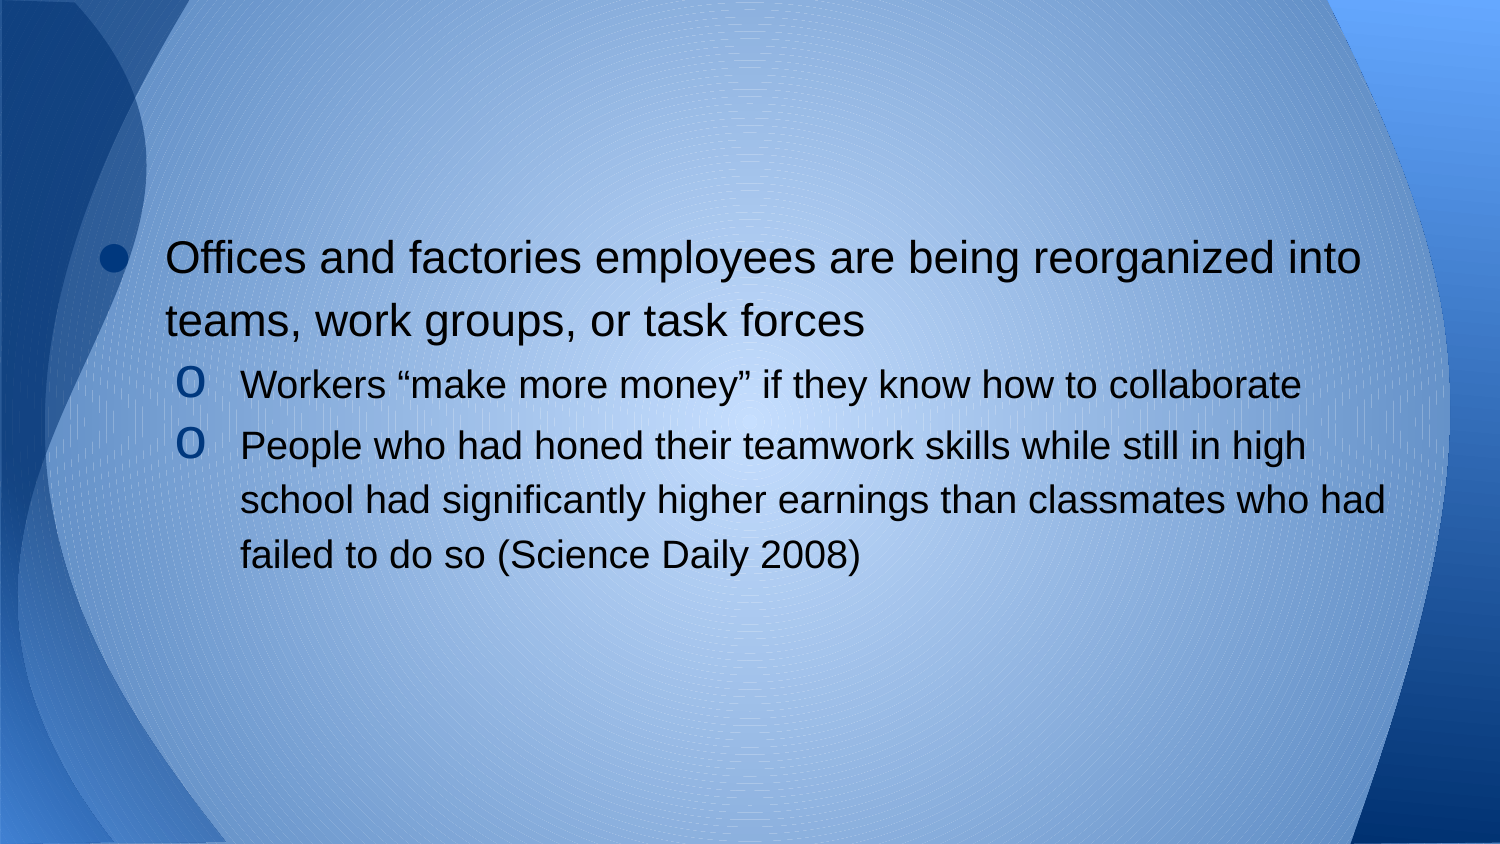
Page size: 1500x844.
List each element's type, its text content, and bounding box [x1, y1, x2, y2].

list Offices and factories employees are being reorganized into teams, work groups, or task forces Workers “make more money” if they know how to collaborate People who had honed their teamwork skills while still in high school had significantly higher earnings than classmates who had failed to do so (Science Daily 2008) [75, 204, 1425, 800]
